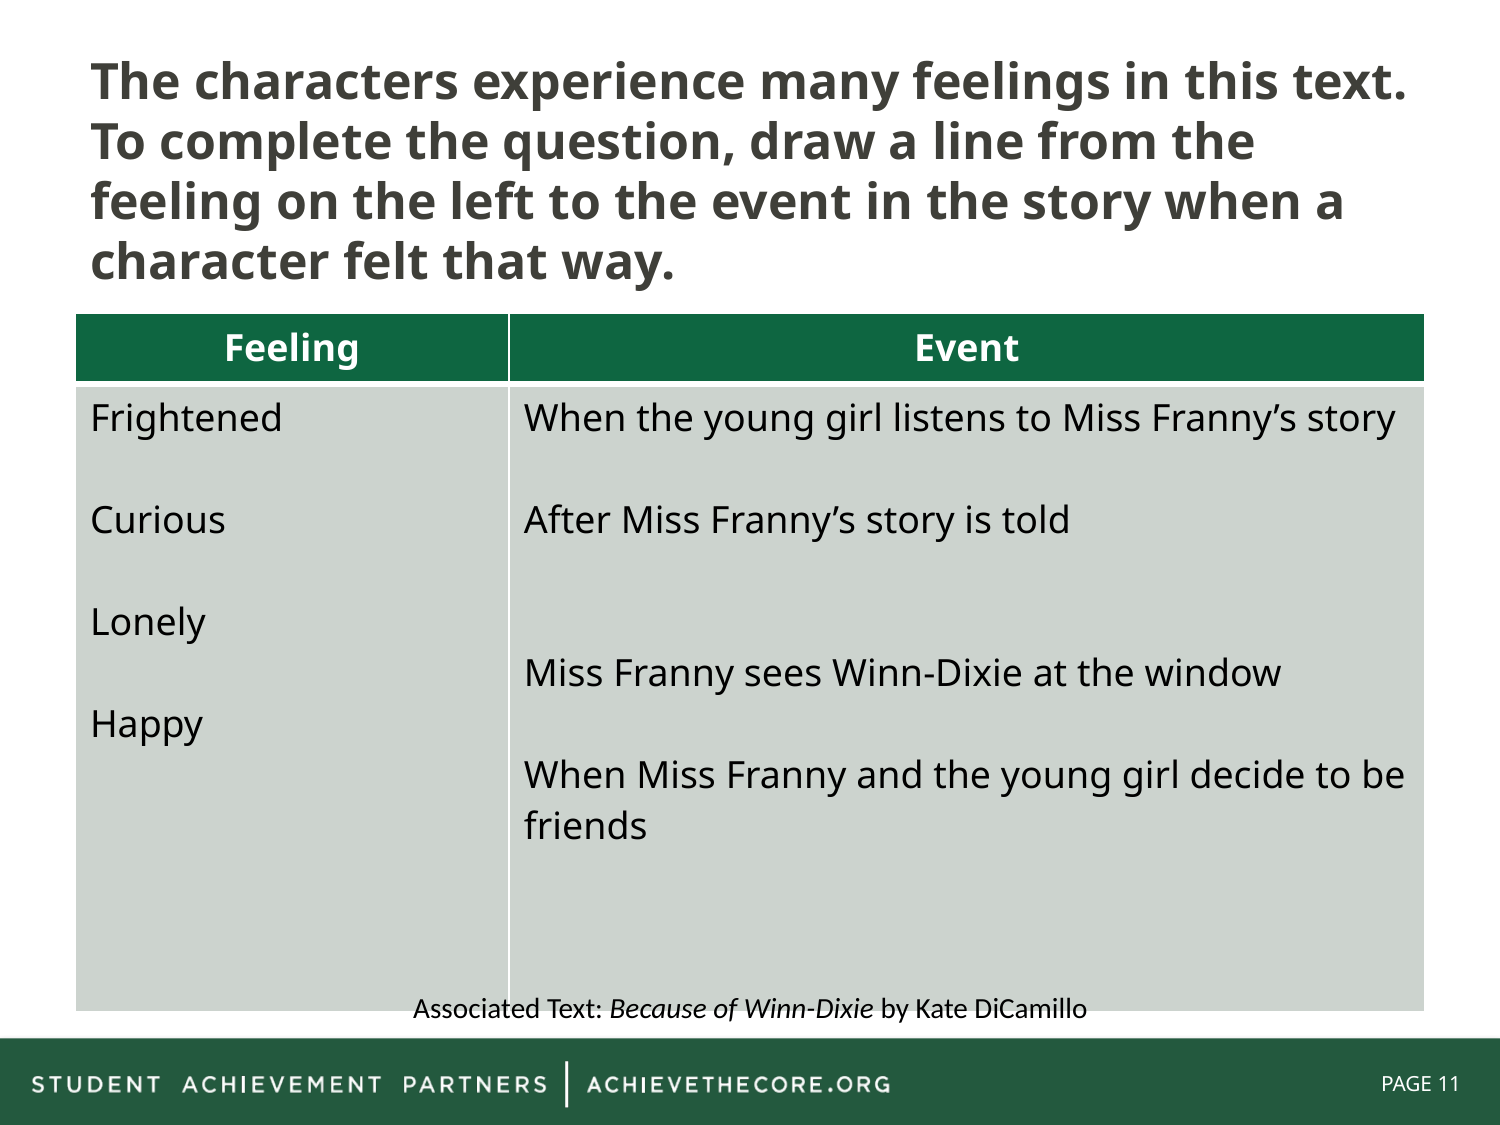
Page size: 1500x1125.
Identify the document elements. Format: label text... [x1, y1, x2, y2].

text_box Associated Text: Because of Winn-Dixie by Kate DiCamillo [75, 982, 1425, 1033]
list The characters experience many feelings in this text. To complete the question, draw a line from the feeling on the left to the event in the story when a character felt that way. [75, 41, 1425, 313]
table_header Feeling [76, 314, 508, 381]
table_cell Frightened Curious Lonely Happy [76, 387, 508, 982]
table_cell When the young girl listens to Miss Franny’s story After Miss Franny’s story is told Miss Franny sees Winn-Dixie at the window When Miss Franny and the young girl decide to be friends [510, 387, 1424, 982]
table_header Event [510, 314, 1424, 381]
